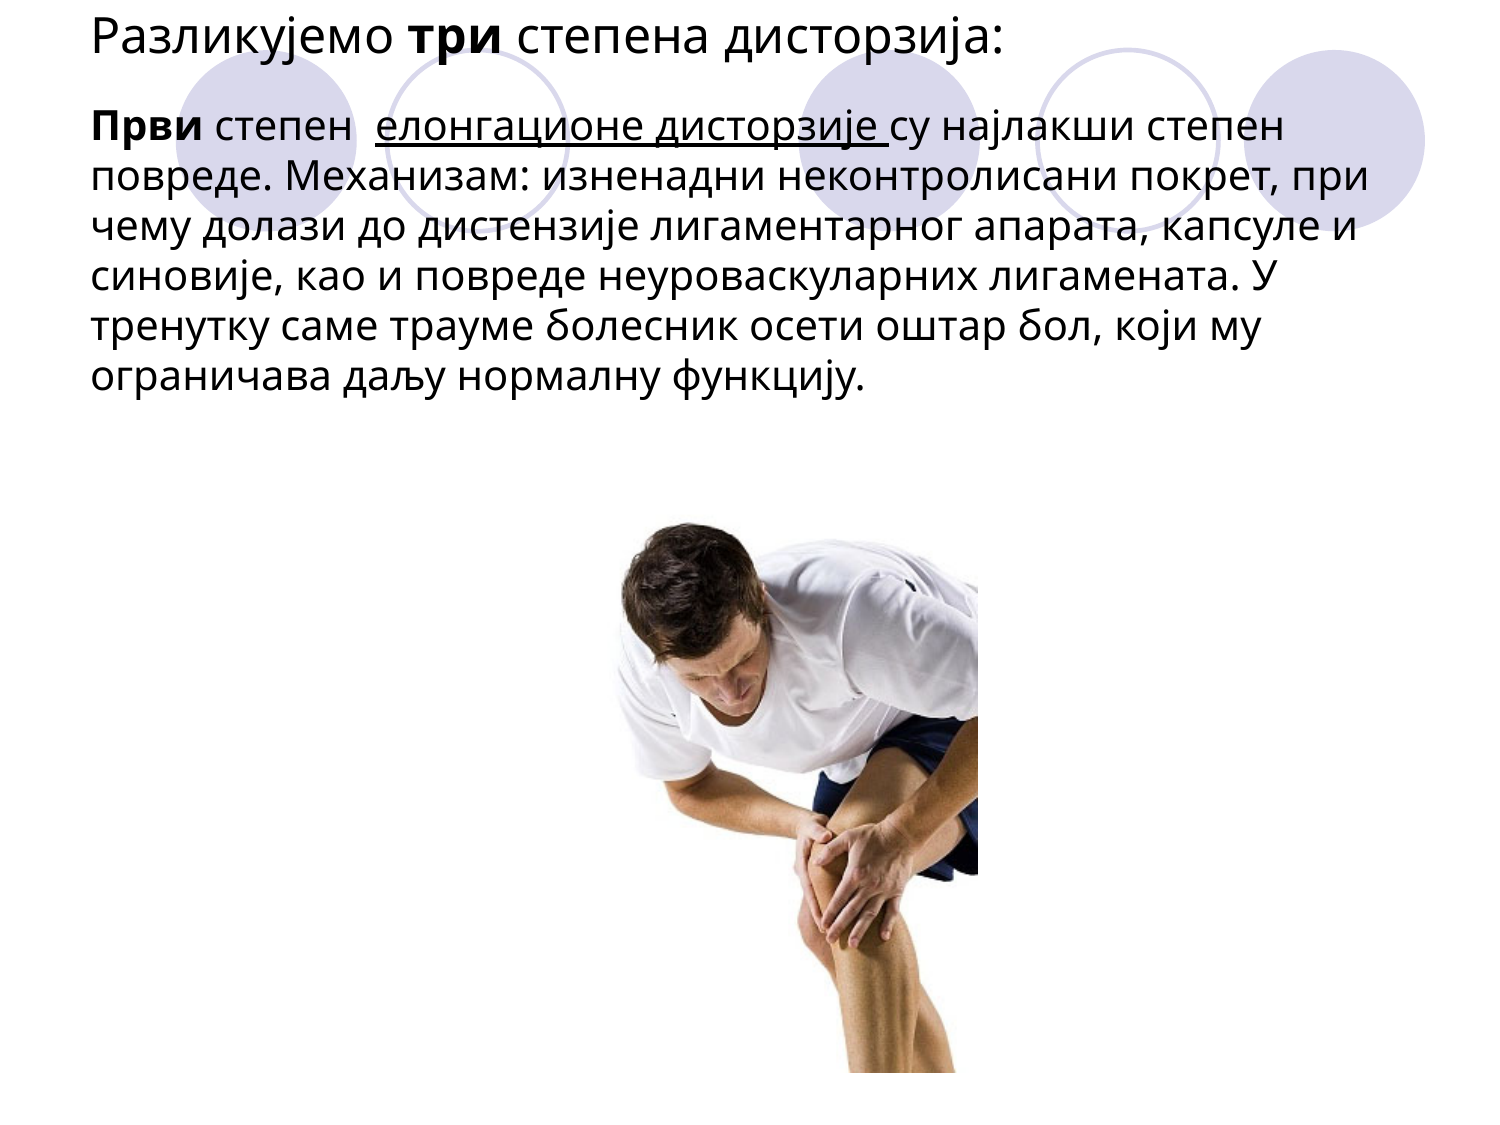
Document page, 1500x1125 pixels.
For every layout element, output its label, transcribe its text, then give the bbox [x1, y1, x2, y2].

picture [584, 491, 978, 1073]
title Разликујемо три степена дисторзија: Први степен елонгационе дисторзије су најлакши степен повреде. Механизам: изненадни неконтролисани покрет, при чему долази до дистензије лигаментарног апарата, капсуле и синовије, као и повреде неуроваскуларних лигамената. У тренутку саме трауме болесник осети оштар бол, који му ограничава даљу нормалну функцију. [75, 113, 1425, 339]
